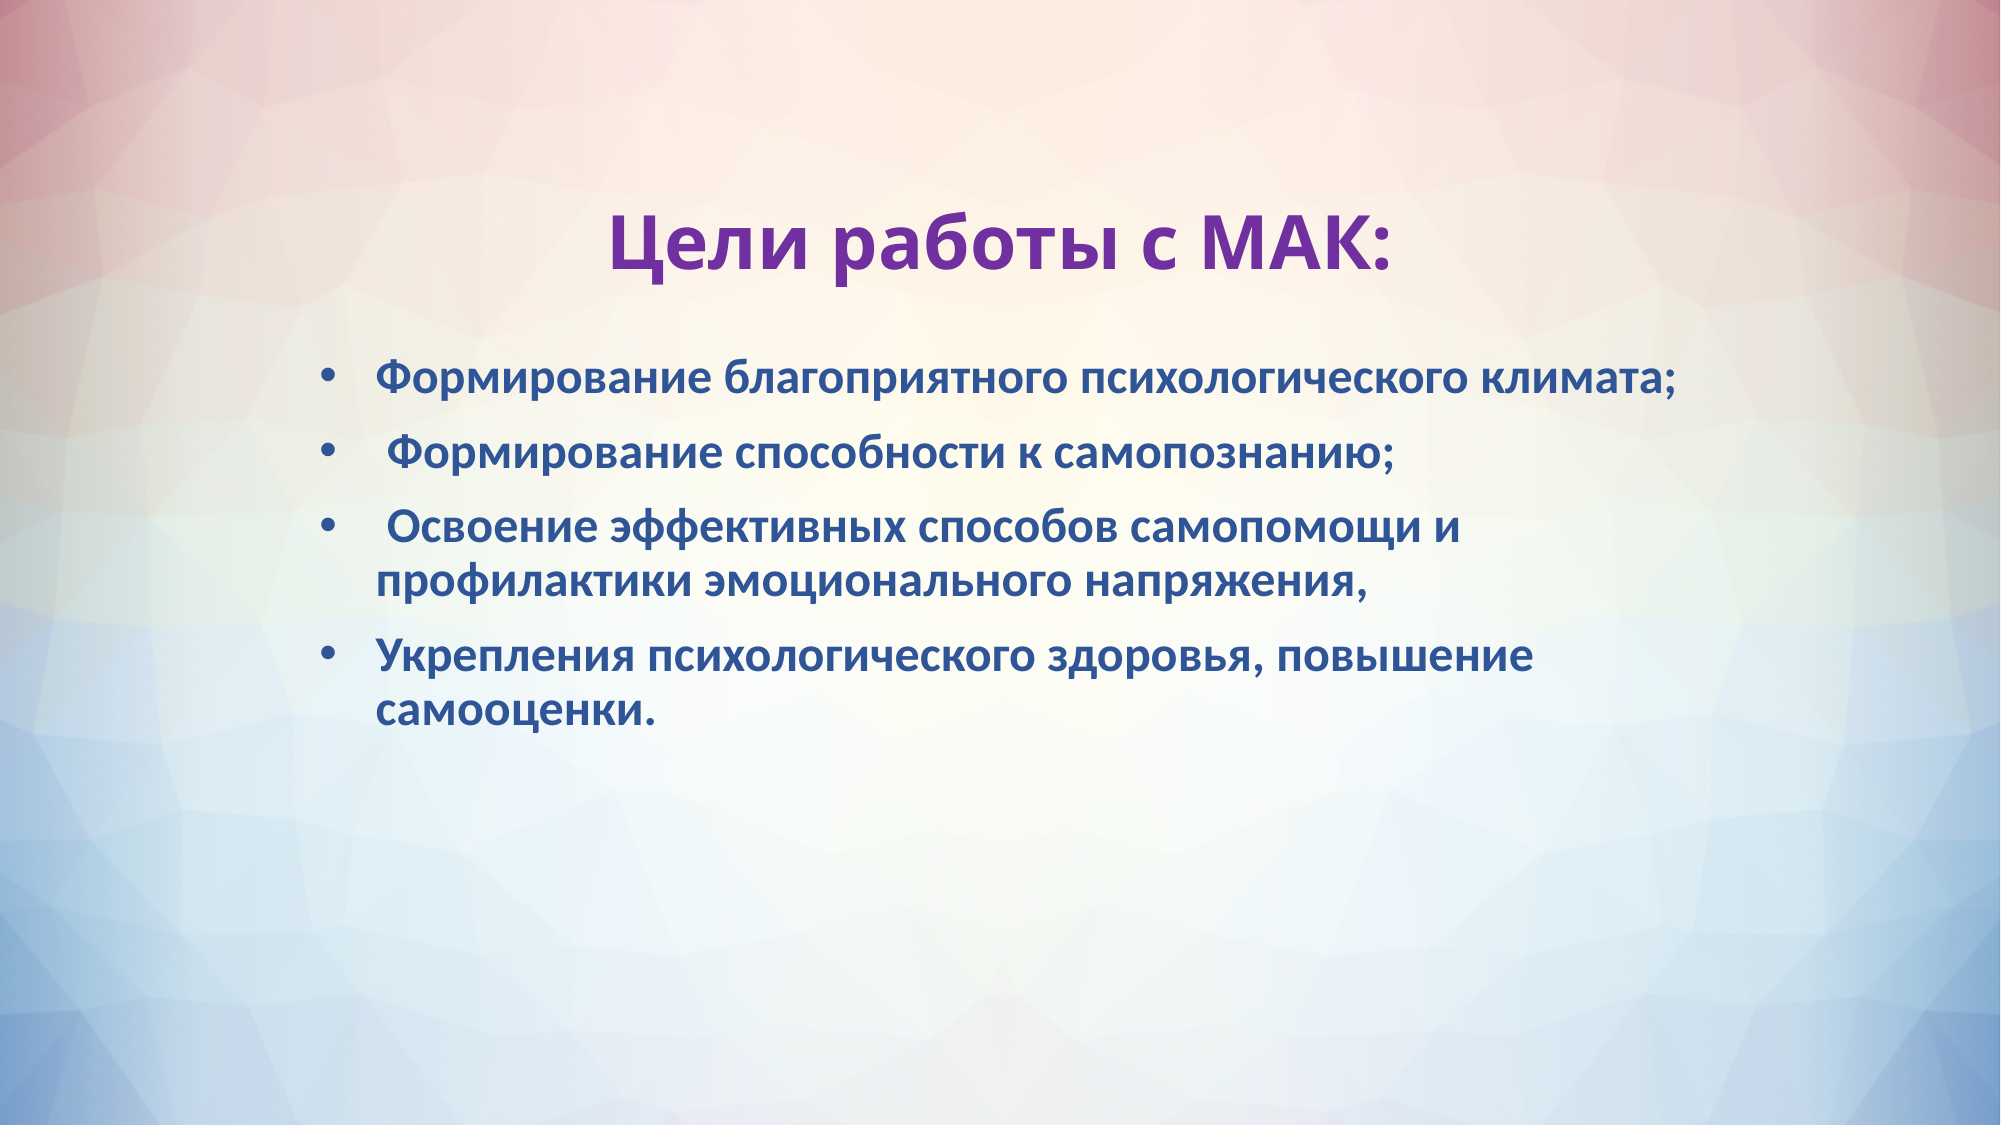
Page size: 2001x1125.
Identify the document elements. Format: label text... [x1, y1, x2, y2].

title Цели работы с МАК: [249, 90, 1750, 294]
subtitle Формирование благоприятного психологического климата; Формирование способности к самопознанию; Освоение эффективных способов самопомощи и профилактики эмоционального напряжения, Укрепления психологического здоровья, повышение самооценки. [304, 342, 1721, 639]
picture [0, 0, 2001, 1125]
